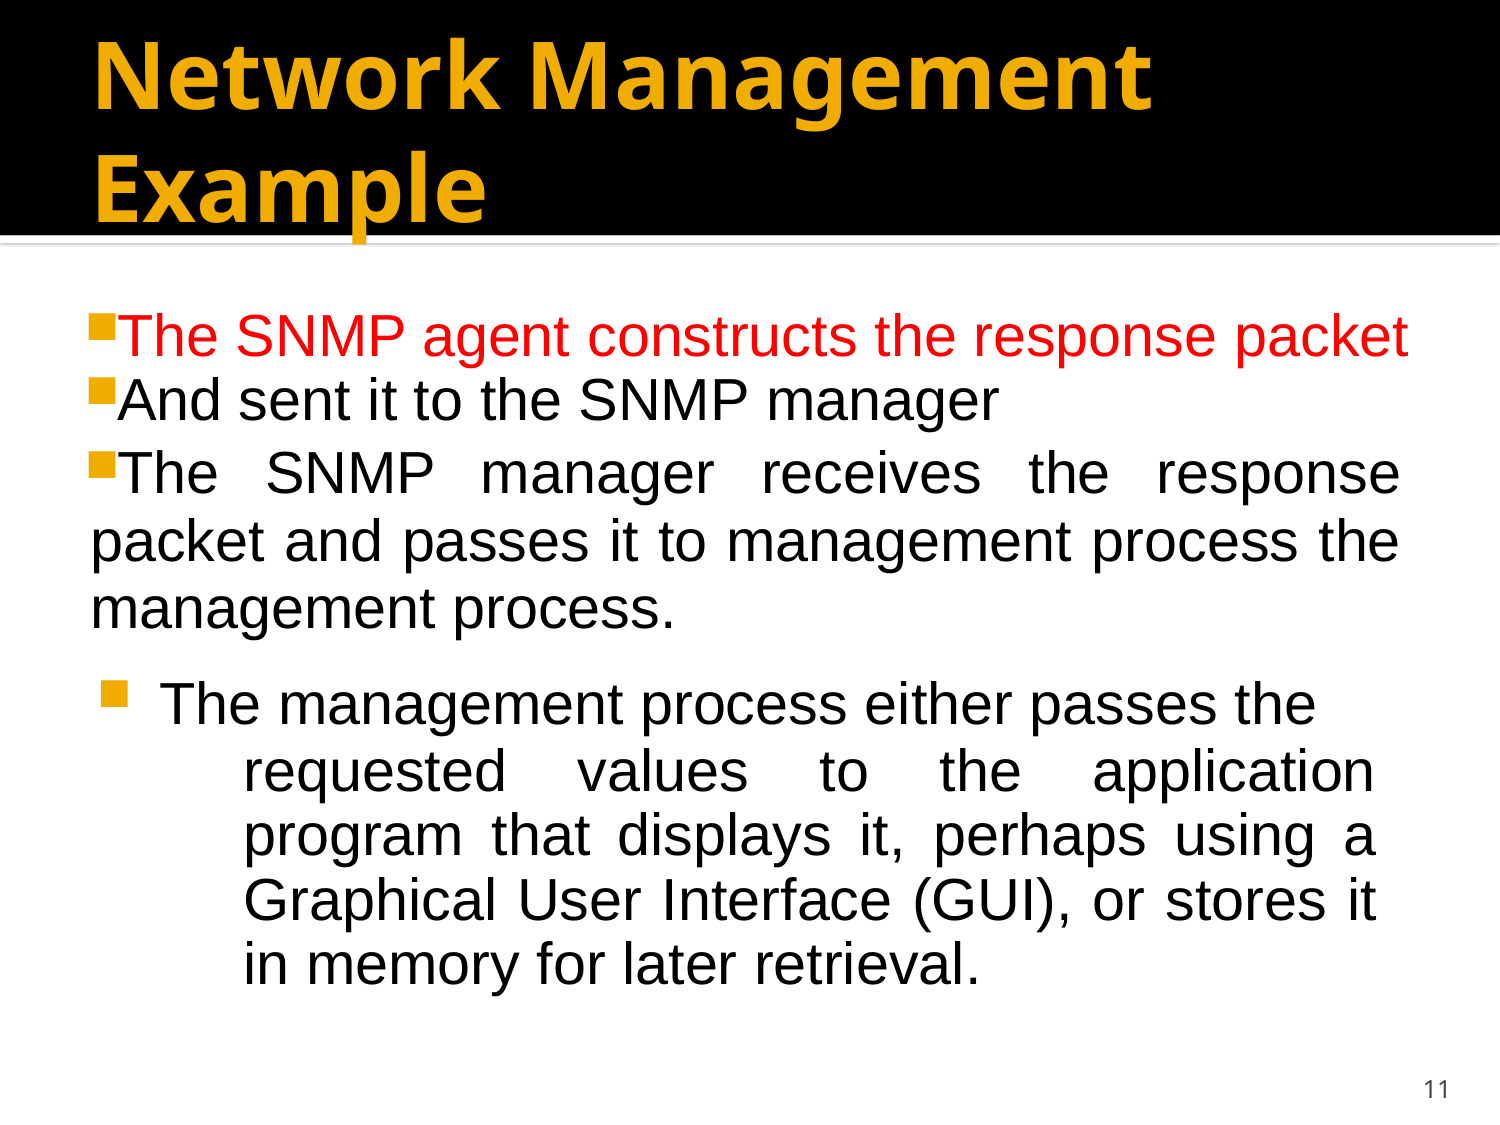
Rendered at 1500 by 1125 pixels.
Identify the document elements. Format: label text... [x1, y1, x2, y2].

slide_number 11 [1345, 1062, 1467, 1108]
list The SNMP agent constructs the response packet And sent it to the SNMP manager The SNMP manager receives the response packet and passes it to management process the management process. The management process either passes the requested values to the application program that displays it, perhaps using a Graphical User Interface (GUI), or stores it in memory for later retrieval. [75, 291, 1425, 1050]
title Network Management Example [75, 25, 1425, 231]
